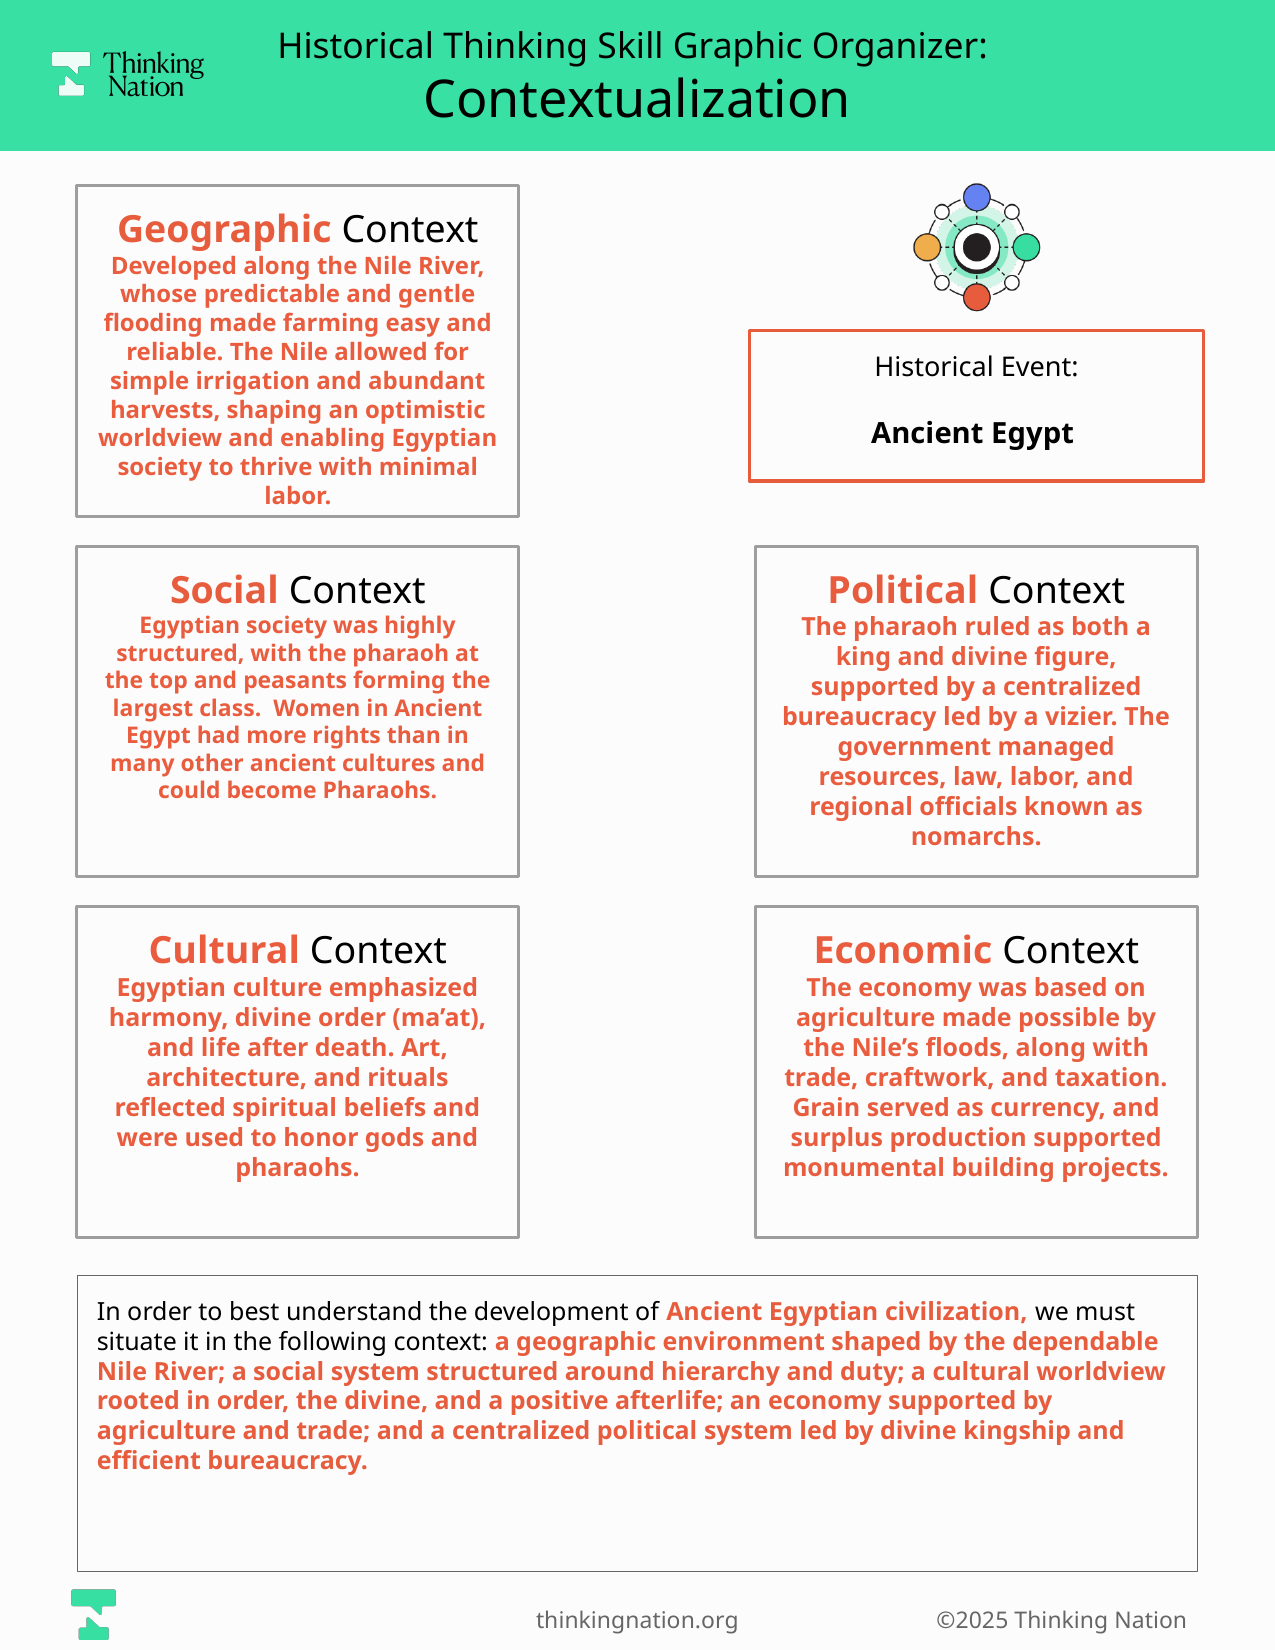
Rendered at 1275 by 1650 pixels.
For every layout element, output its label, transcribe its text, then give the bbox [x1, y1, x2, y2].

text_box Cultural Context Egyptian culture emphasized harmony, divine order (ma’at), and life after death. Art, architecture, and rituals reflected spiritual beliefs and were used to honor gods and pharaohs. [76, 906, 519, 1238]
text_box Economic Context The economy was based on agriculture made possible by the Nile’s floods, along with trade, craftwork, and taxation. Grain served as currency, and surplus production supported monumental building projects. [755, 906, 1198, 1238]
text_box Social Context Egyptian society was highly structured, with the pharaoh at the top and peasants forming the largest class. Women in Ancient Egypt had more rights than in many other ancient cultures and could become Pharaohs. [76, 546, 519, 877]
text_box thinkingnation.org [486, 1589, 789, 1640]
text_box ©2025 Thinking Nation [901, 1589, 1204, 1640]
text_box In order to best understand the development of Ancient Egyptian civilization, we must situate it in the following context: a geographic environment shaped by the dependable Nile River; a social system structured around hierarchy and duty; a cultural worldview rooted in order, the divine, and a positive afterlife; an economy supported by agriculture and trade; and a centralized political system led by divine kingship and efficient bureaucracy. [77, 1275, 1198, 1572]
text_box Historical Event: Ancient Egypt [749, 330, 1204, 482]
picture [57, 1578, 129, 1650]
text_box Geographic Context Developed along the Nile River, whose predictable and gentle flooding made farming easy and reliable. The Nile allowed for simple irrigation and abundant harvests, shaping an optimistic worldview and enabling Egyptian society to thrive with minimal labor. [76, 185, 519, 517]
picture [35, 37, 210, 110]
text_box Historical Thinking Skill Graphic Organizer: Contextualization [0, 0, 1275, 151]
text_box Political Context The pharaoh ruled as both a king and divine figure, supported by a centralized bureaucracy led by a vizier. The government managed resources, law, labor, and regional officials known as nomarchs. [755, 546, 1198, 877]
picture [892, 163, 1061, 331]
